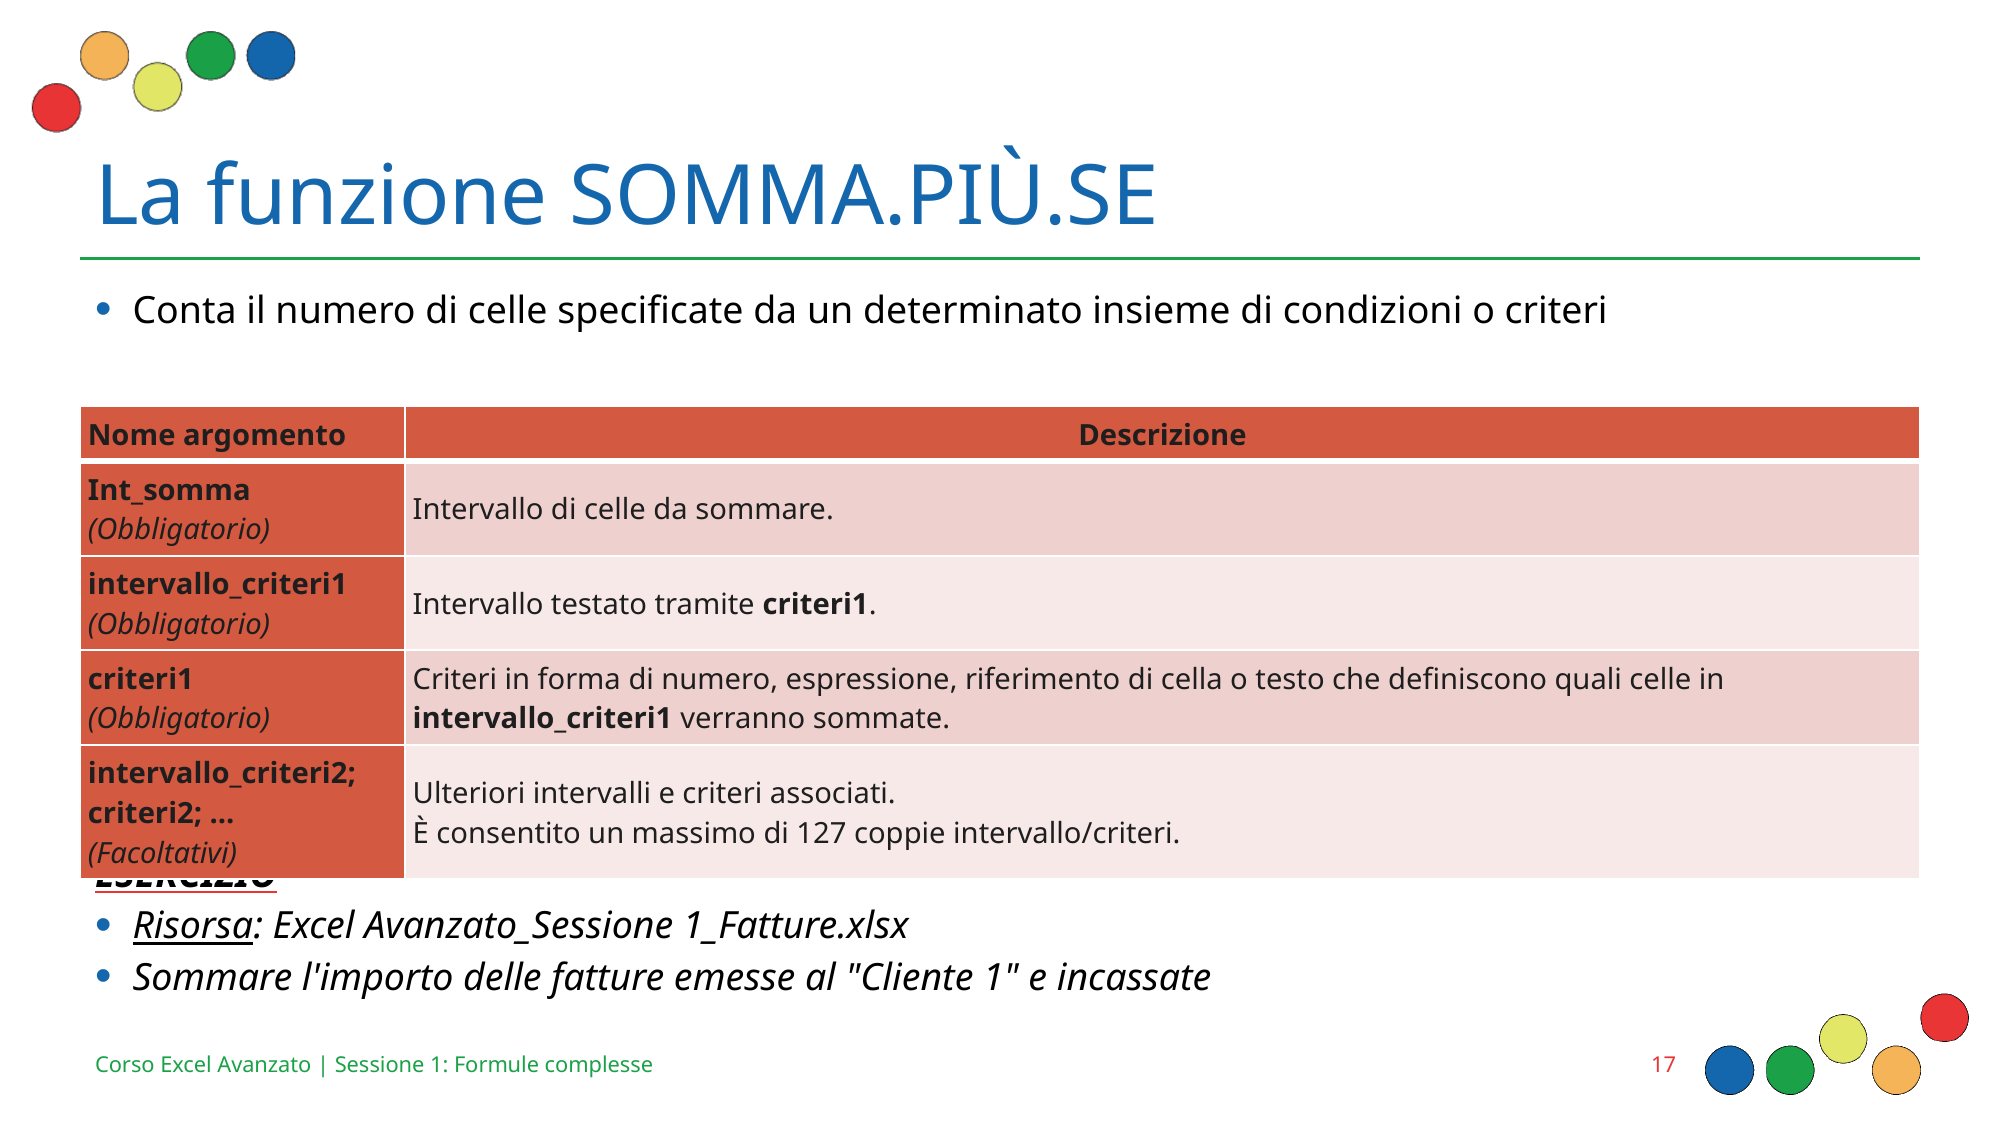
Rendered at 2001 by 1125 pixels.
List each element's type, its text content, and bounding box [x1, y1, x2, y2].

table_cell Int_somma (Obbligatorio) [81, 464, 404, 555]
table_cell Intervallo di celle da sommare. [406, 464, 1919, 555]
table_cell intervallo_criteri2; criteri2; ... (Facoltativi) [81, 746, 404, 878]
footer Corso Excel Avanzato | Sessione 1: Formule complesse [80, 1035, 1571, 1096]
table_header Descrizione [406, 407, 1919, 458]
table_cell Ulteriori intervalli e criteri associati. È consentito un massimo di 127 coppie intervallo/criteri. [406, 746, 1919, 878]
title La funzione SOMMA.PIÙ.SE [80, 123, 1920, 259]
picture [1704, 990, 1971, 1096]
table_cell Intervallo testato tramite criteri1. [406, 557, 1919, 649]
table_cell intervallo_criteri1 (Obbligatorio) [81, 557, 404, 649]
table_cell Criteri in forma di numero, espressione, riferimento di cella o testo che definiscono quali celle in intervallo_criteri1 verranno sommate. [406, 651, 1919, 744]
picture [29, 30, 295, 135]
table_header Nome argomento [81, 407, 404, 458]
table_cell criteri1 (Obbligatorio) [81, 651, 404, 744]
slide_number 17 [1583, 1035, 1692, 1096]
